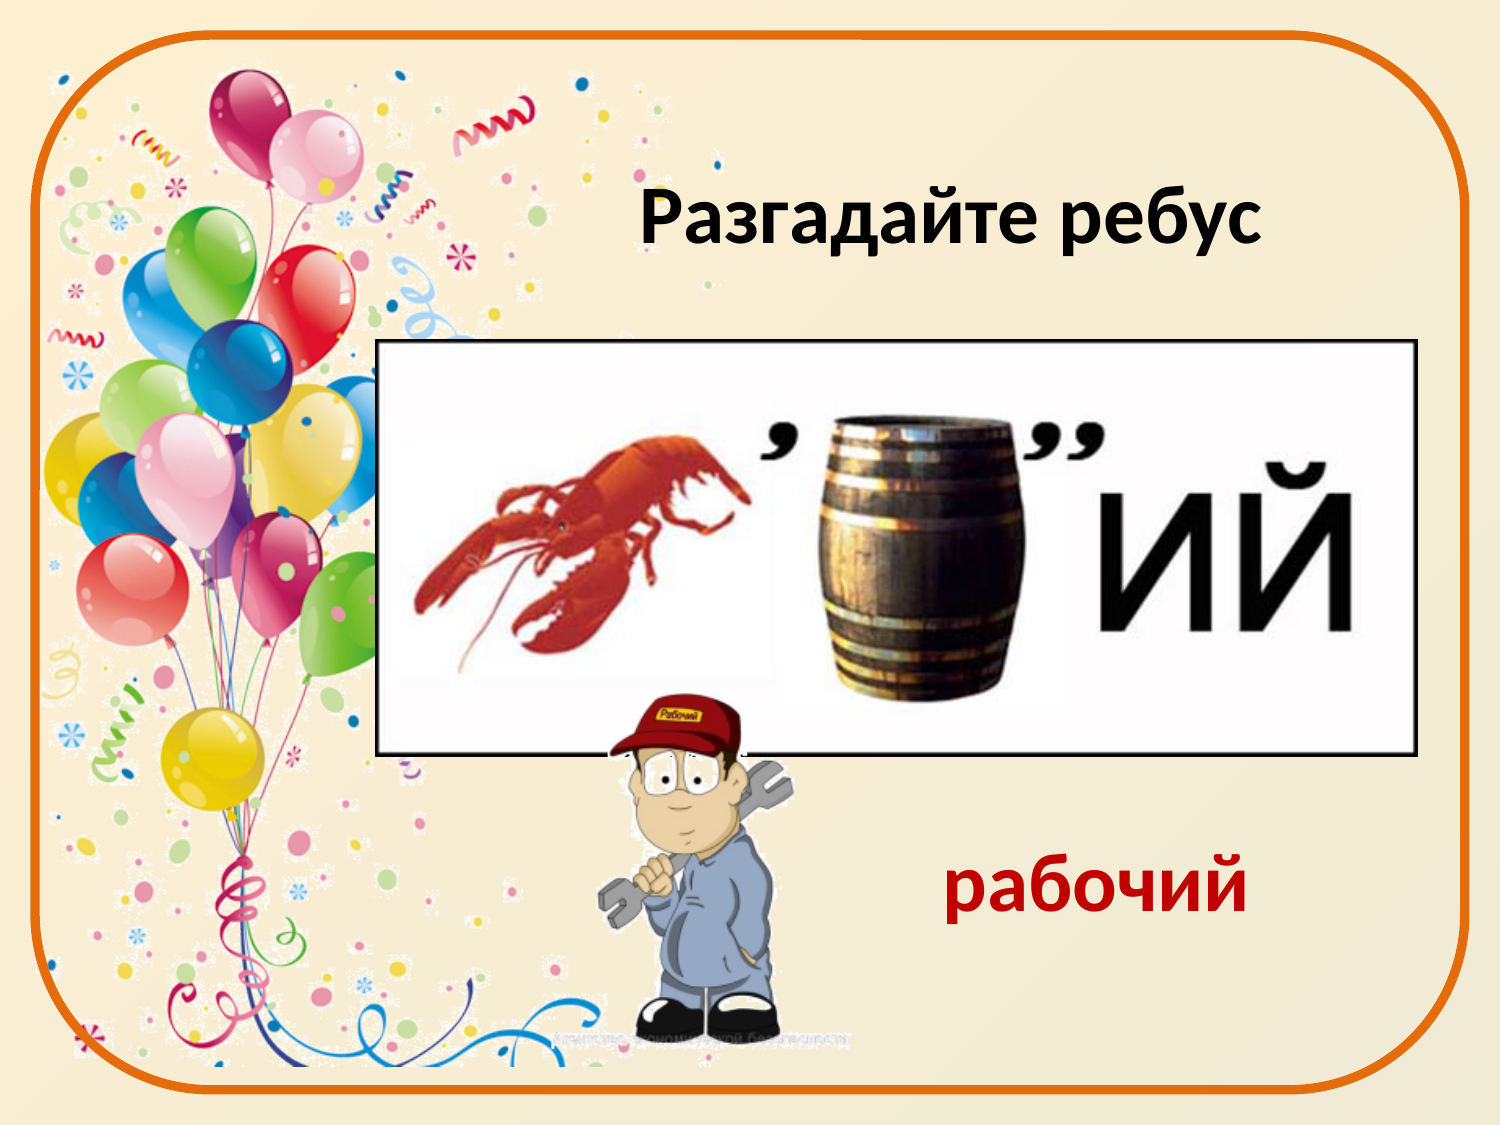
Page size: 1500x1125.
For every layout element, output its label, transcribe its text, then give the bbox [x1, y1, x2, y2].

picture [40, 58, 1418, 1091]
text_box рабочий [927, 820, 1266, 936]
picture [23, 58, 113, 1067]
text_box Разгадайте ребус [624, 152, 1278, 268]
